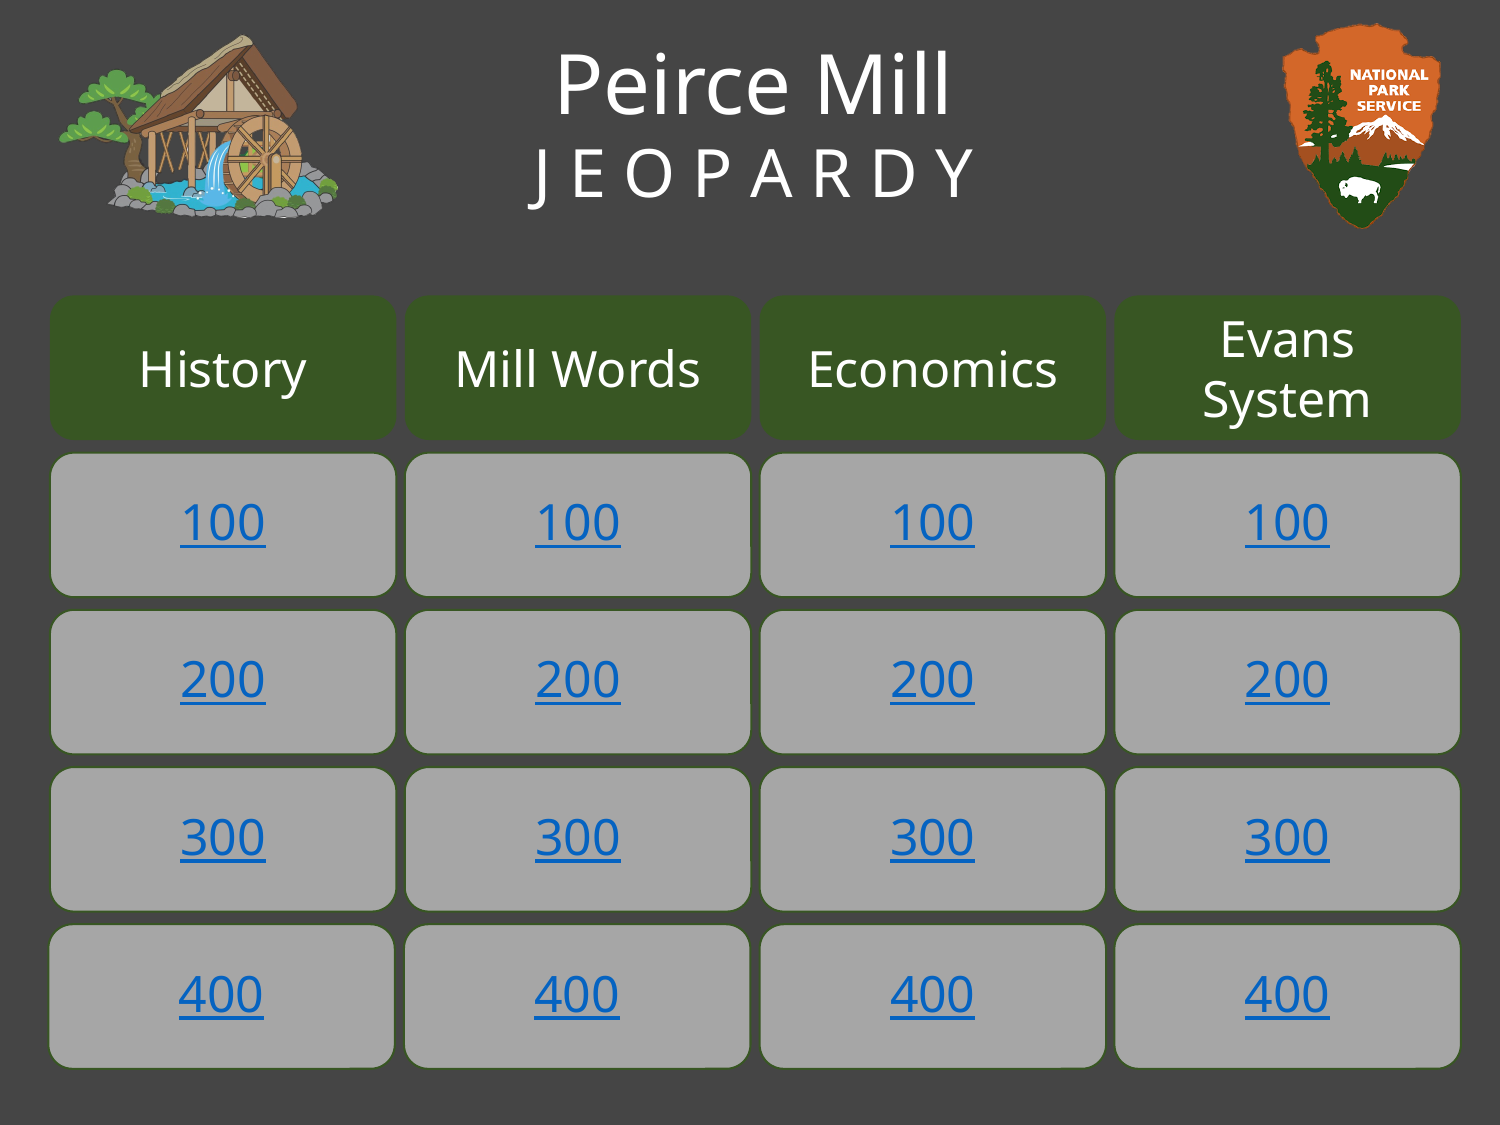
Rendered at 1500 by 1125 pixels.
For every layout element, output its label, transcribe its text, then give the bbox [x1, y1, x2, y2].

text_box 400 [47, 923, 396, 1070]
text_box Peirce Mill J E O P A R D Y [485, 23, 1023, 219]
text_box 300 [48, 765, 398, 913]
text_box 100 [48, 451, 398, 599]
picture [1282, 23, 1441, 229]
text_box 200 [1113, 608, 1462, 756]
text_box Mill Words [403, 294, 753, 442]
text_box 200 [403, 608, 753, 756]
picture [58, 34, 338, 218]
text_box Evans System [1113, 294, 1462, 442]
text_box 300 [1113, 765, 1462, 913]
text_box Economics [758, 294, 1108, 442]
text_box 200 [48, 608, 398, 756]
text_box 400 [758, 923, 1108, 1070]
text_box 300 [758, 765, 1108, 913]
text_box 100 [403, 451, 753, 599]
text_box 100 [758, 451, 1108, 599]
text_box History [48, 294, 398, 442]
text_box 200 [758, 608, 1108, 756]
text_box 300 [403, 765, 753, 913]
text_box 400 [1113, 923, 1462, 1070]
text_box 400 [402, 923, 752, 1070]
text_box 100 [1113, 451, 1462, 599]
